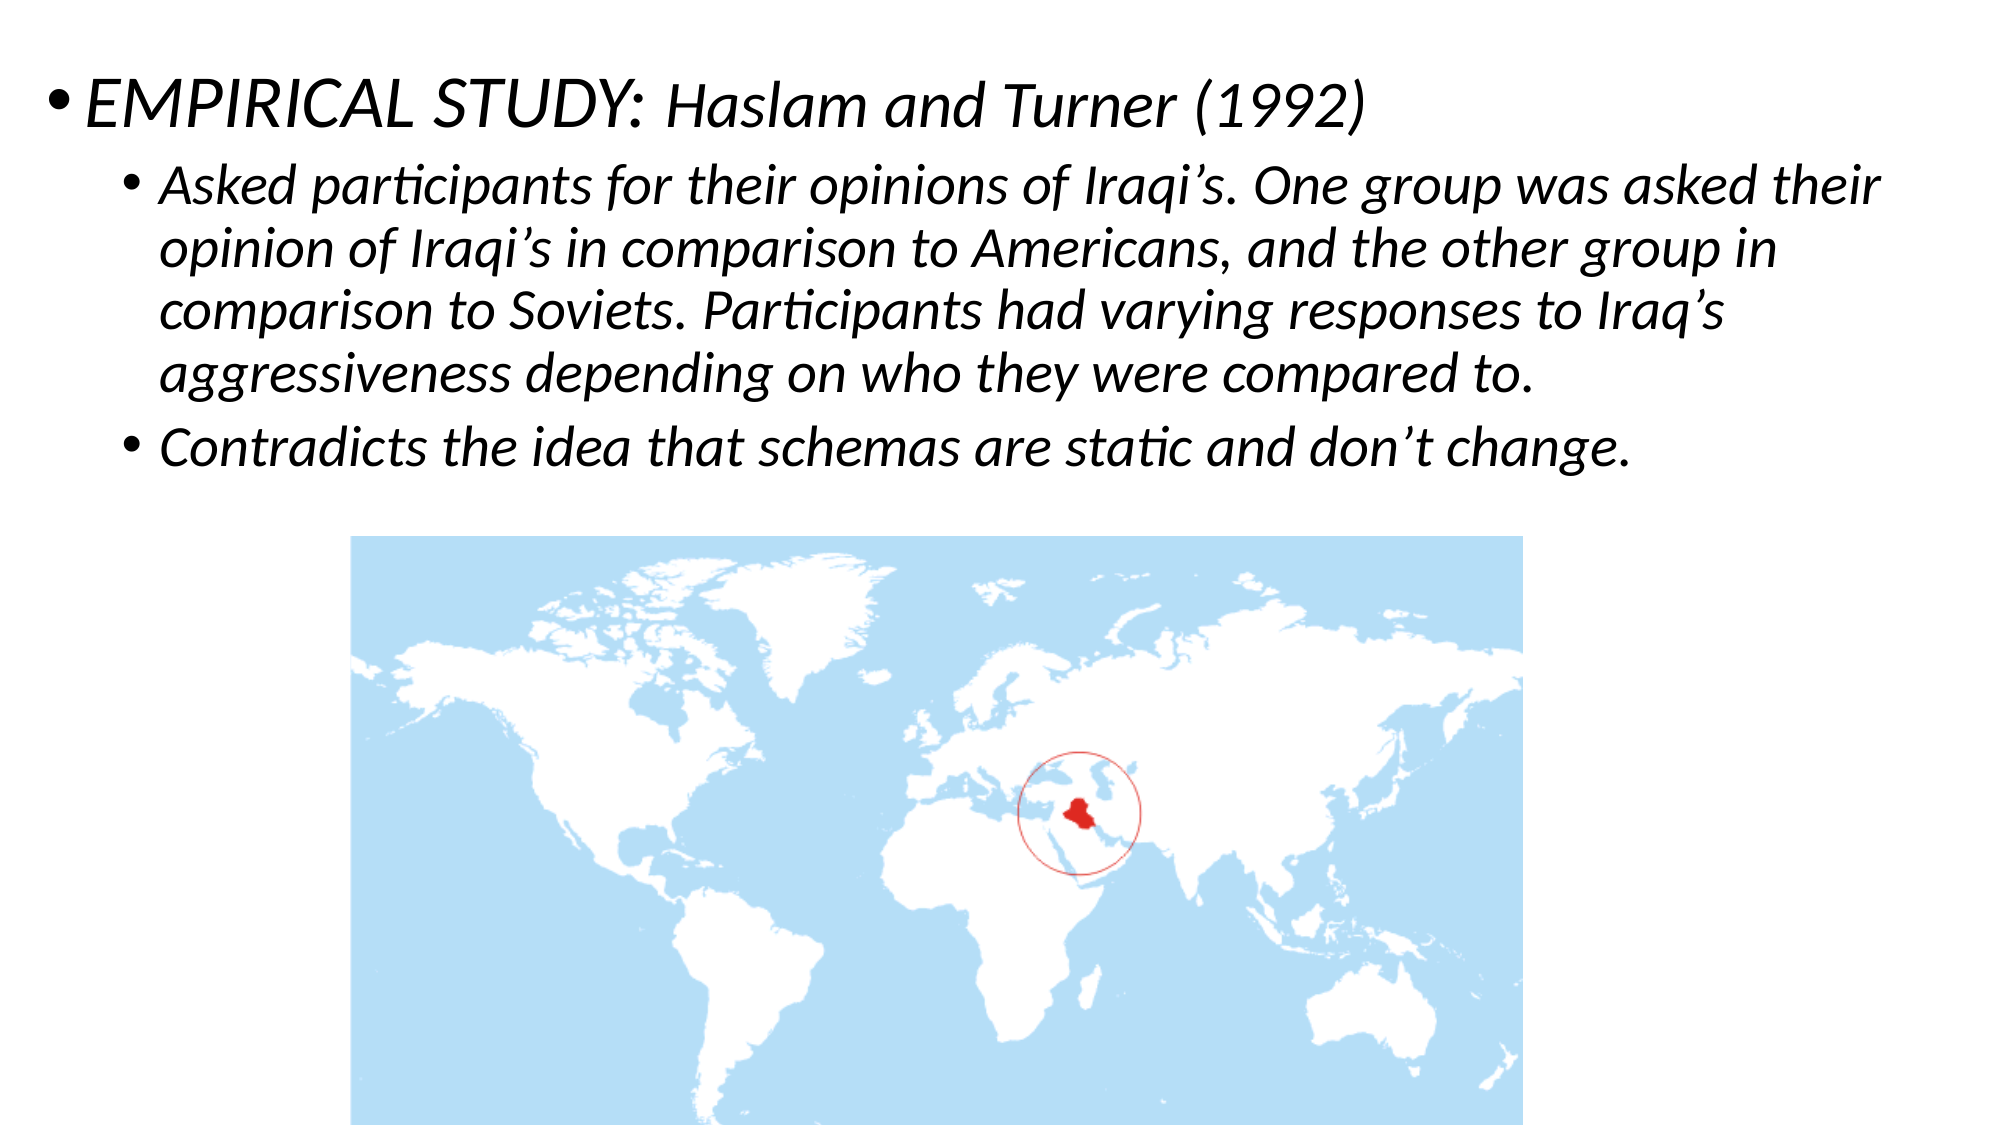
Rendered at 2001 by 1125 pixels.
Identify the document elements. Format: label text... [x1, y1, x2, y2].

list EMPIRICAL STUDY: Haslam and Turner (1992) Asked participants for their opinions of Iraqi’s. One group was asked their opinion of Iraqi’s in comparison to Americans, and the other group in comparison to Soviets. Participants had varying responses to Iraq’s aggressiveness depending on who they were compared to. Contradicts the idea that schemas are static and don’t change. [31, 54, 1948, 503]
picture [350, 536, 1523, 1125]
